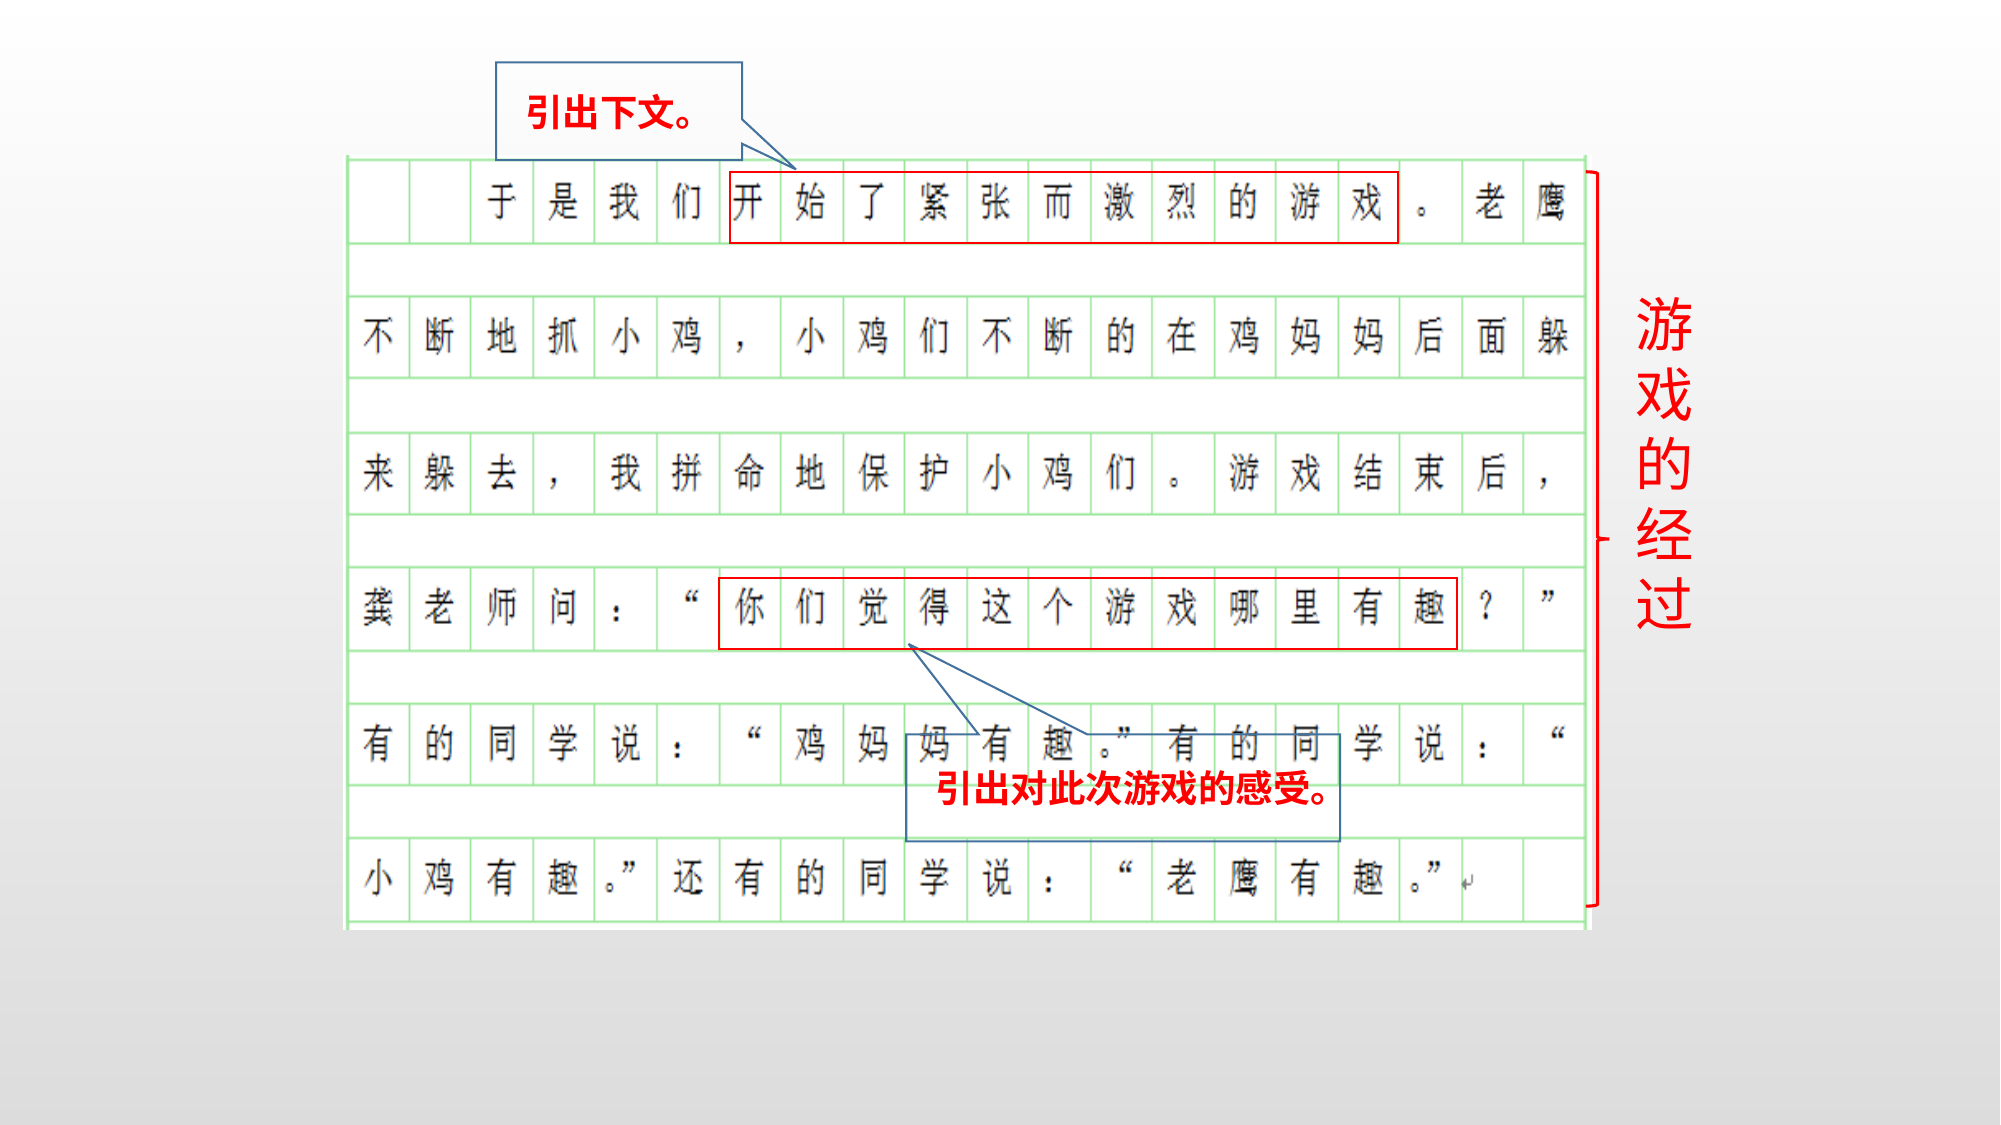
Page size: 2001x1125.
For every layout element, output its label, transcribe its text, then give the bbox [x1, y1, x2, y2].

text_box 引出下文。 [495, 61, 783, 155]
picture [343, 155, 1592, 930]
text_box [1592, 171, 1610, 907]
text_box 游戏的经过 [1621, 281, 1692, 646]
